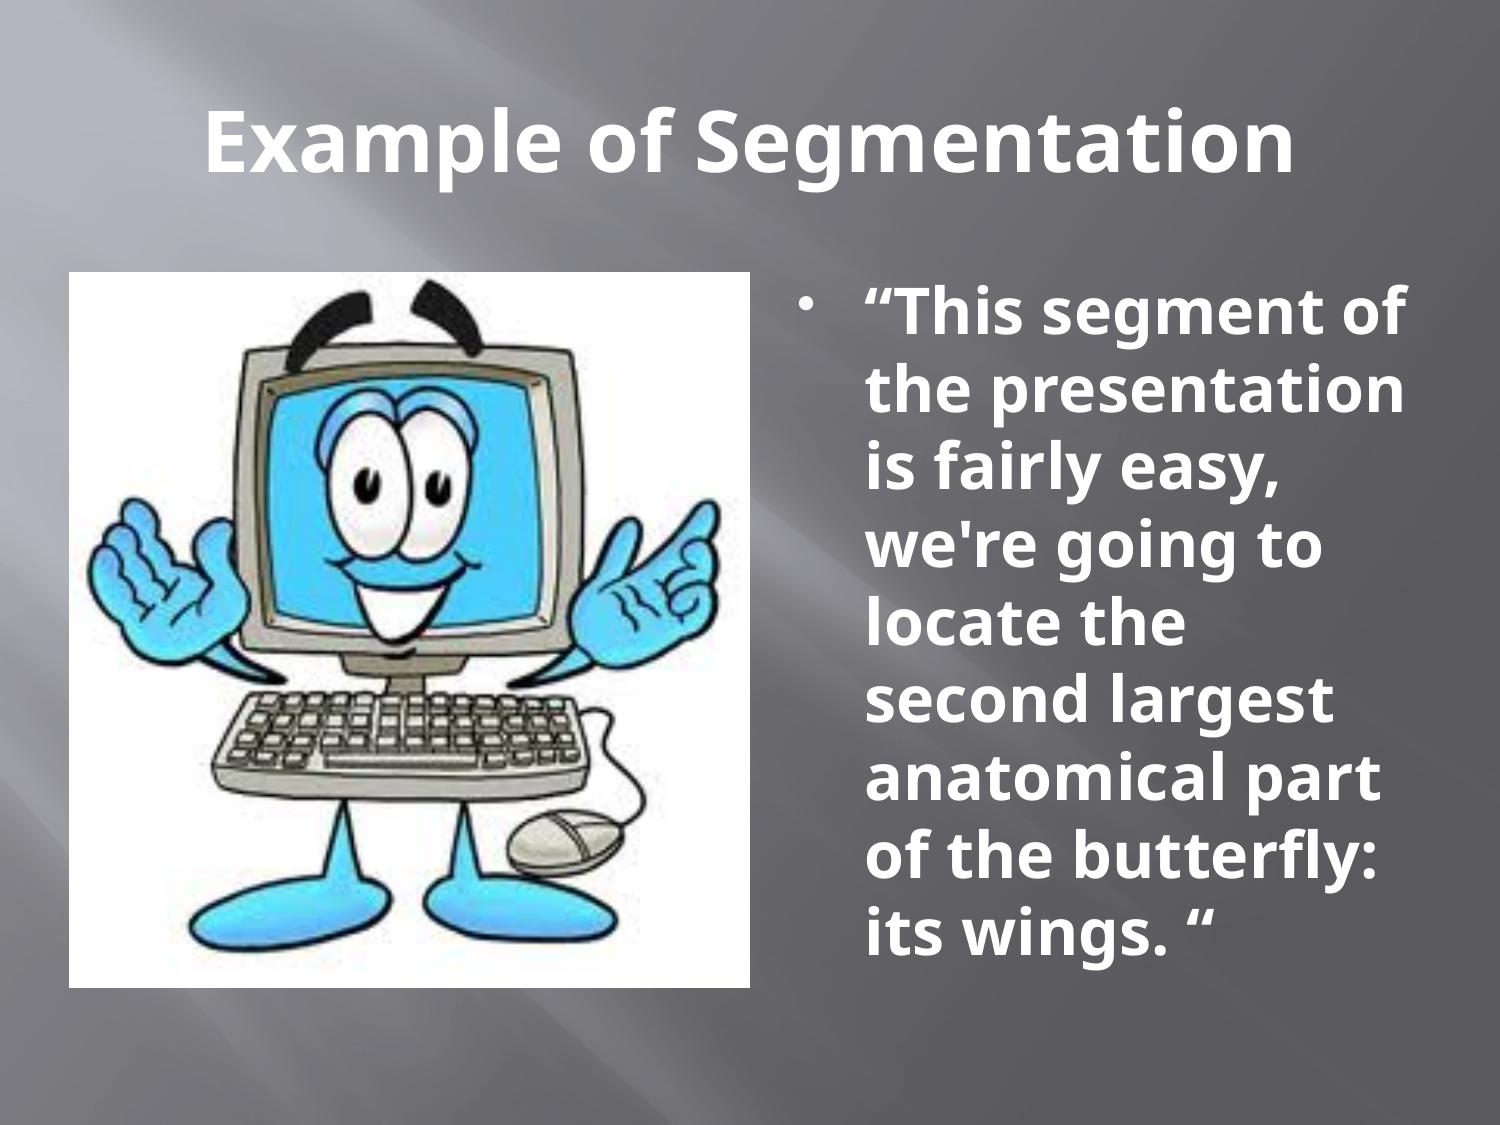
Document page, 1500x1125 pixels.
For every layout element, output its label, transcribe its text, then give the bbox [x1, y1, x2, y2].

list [69, 272, 751, 988]
title Example of Segmentation [75, 45, 1425, 233]
list “This segment of the presentation is fairly easy, we're going to locate the second largest anatomical part of the butterfly: its wings. “ [762, 262, 1425, 1005]
